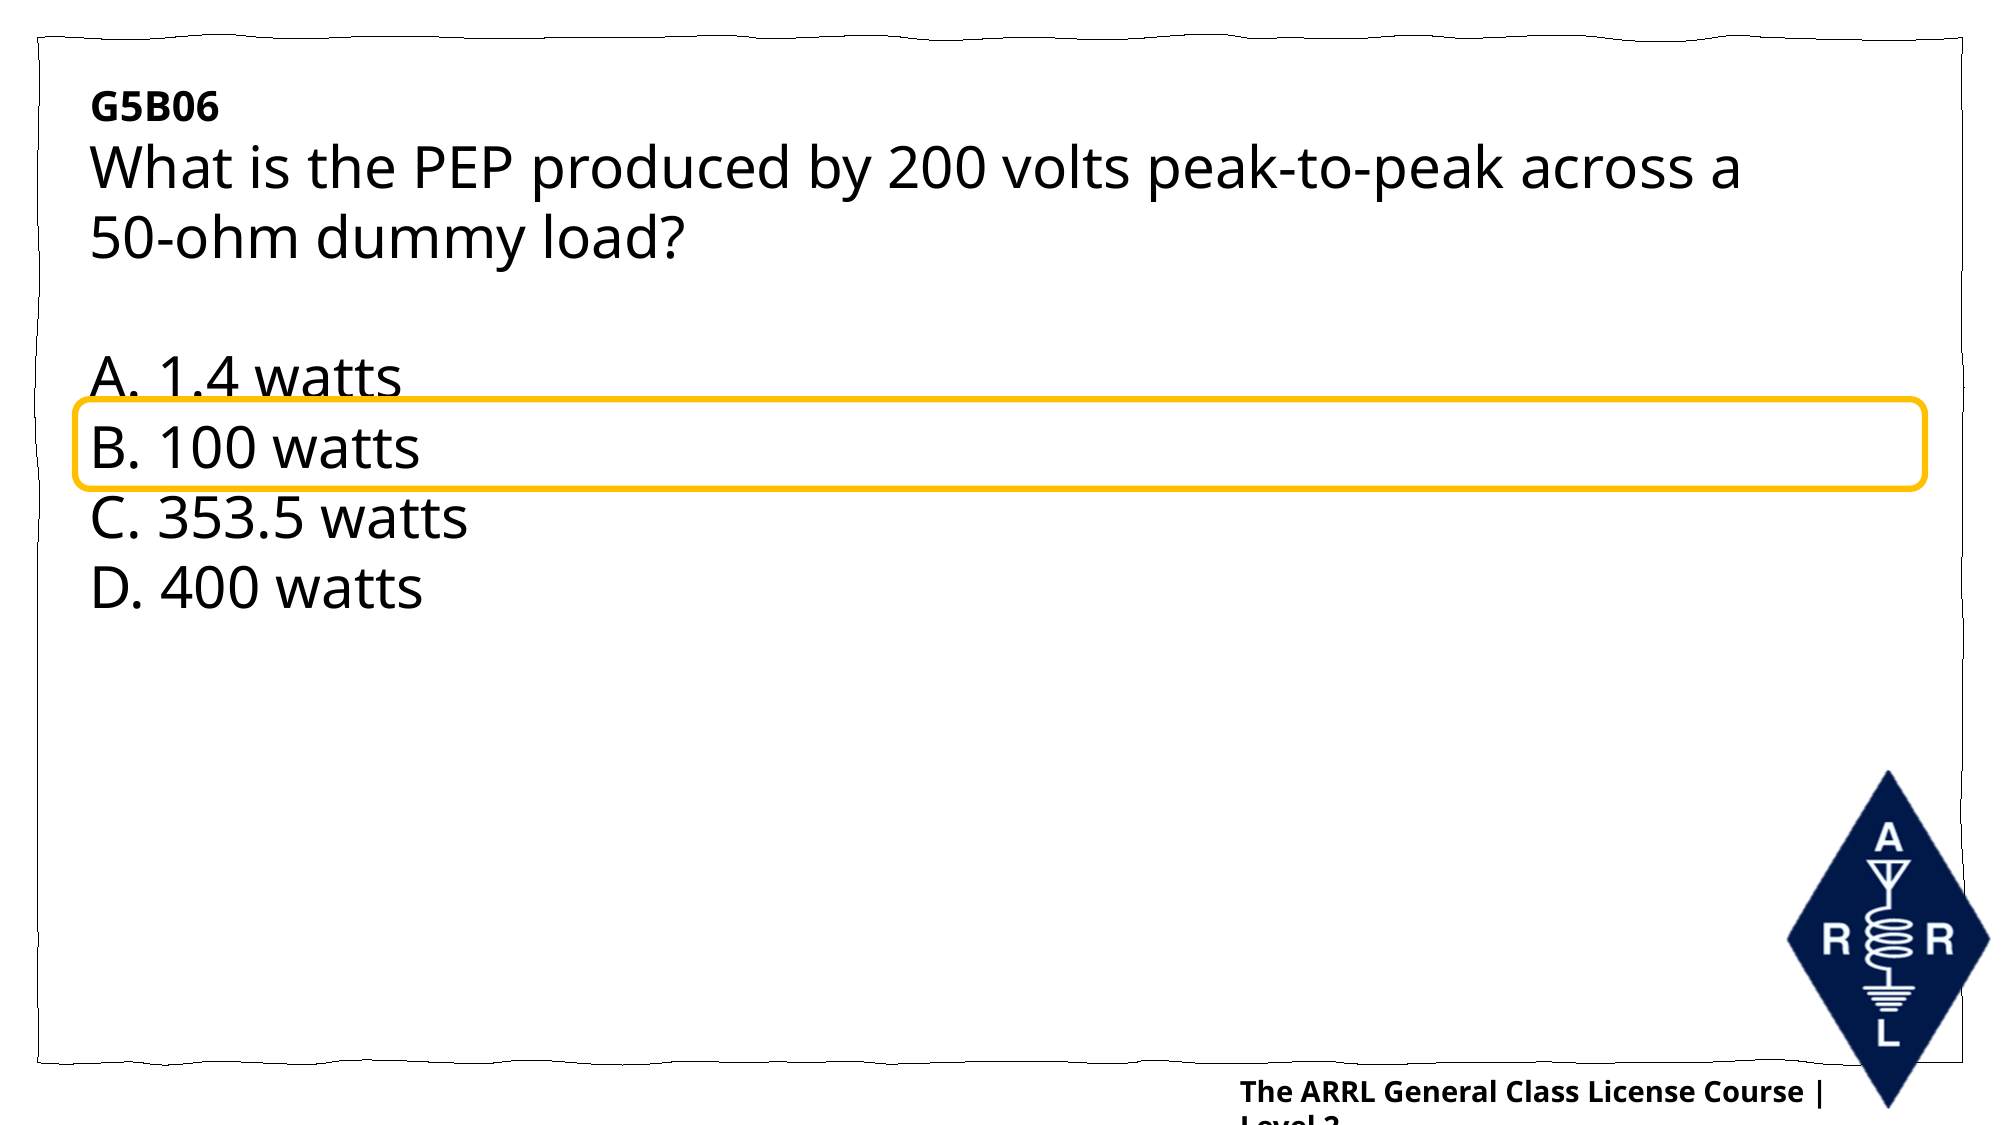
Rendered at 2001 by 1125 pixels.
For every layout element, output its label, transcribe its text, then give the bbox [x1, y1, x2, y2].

picture [1773, 752, 1999, 1125]
text_box G5B06 What is the PEP produced by 200 volts peak-to-peak across a 50-ohm dummy load? A. 1.4 watts B. 100 watts C. 353.5 watts D. 400 watts [75, 72, 1850, 406]
text_box [73, 398, 1927, 490]
text_box G5B06 What is the PEP produced by 200 volts peak-to-peak across a 50-ohm dummy load? A. 1.4 watts B. 100 watts C. 353.5 watts D. 400 watts [75, 482, 1850, 628]
